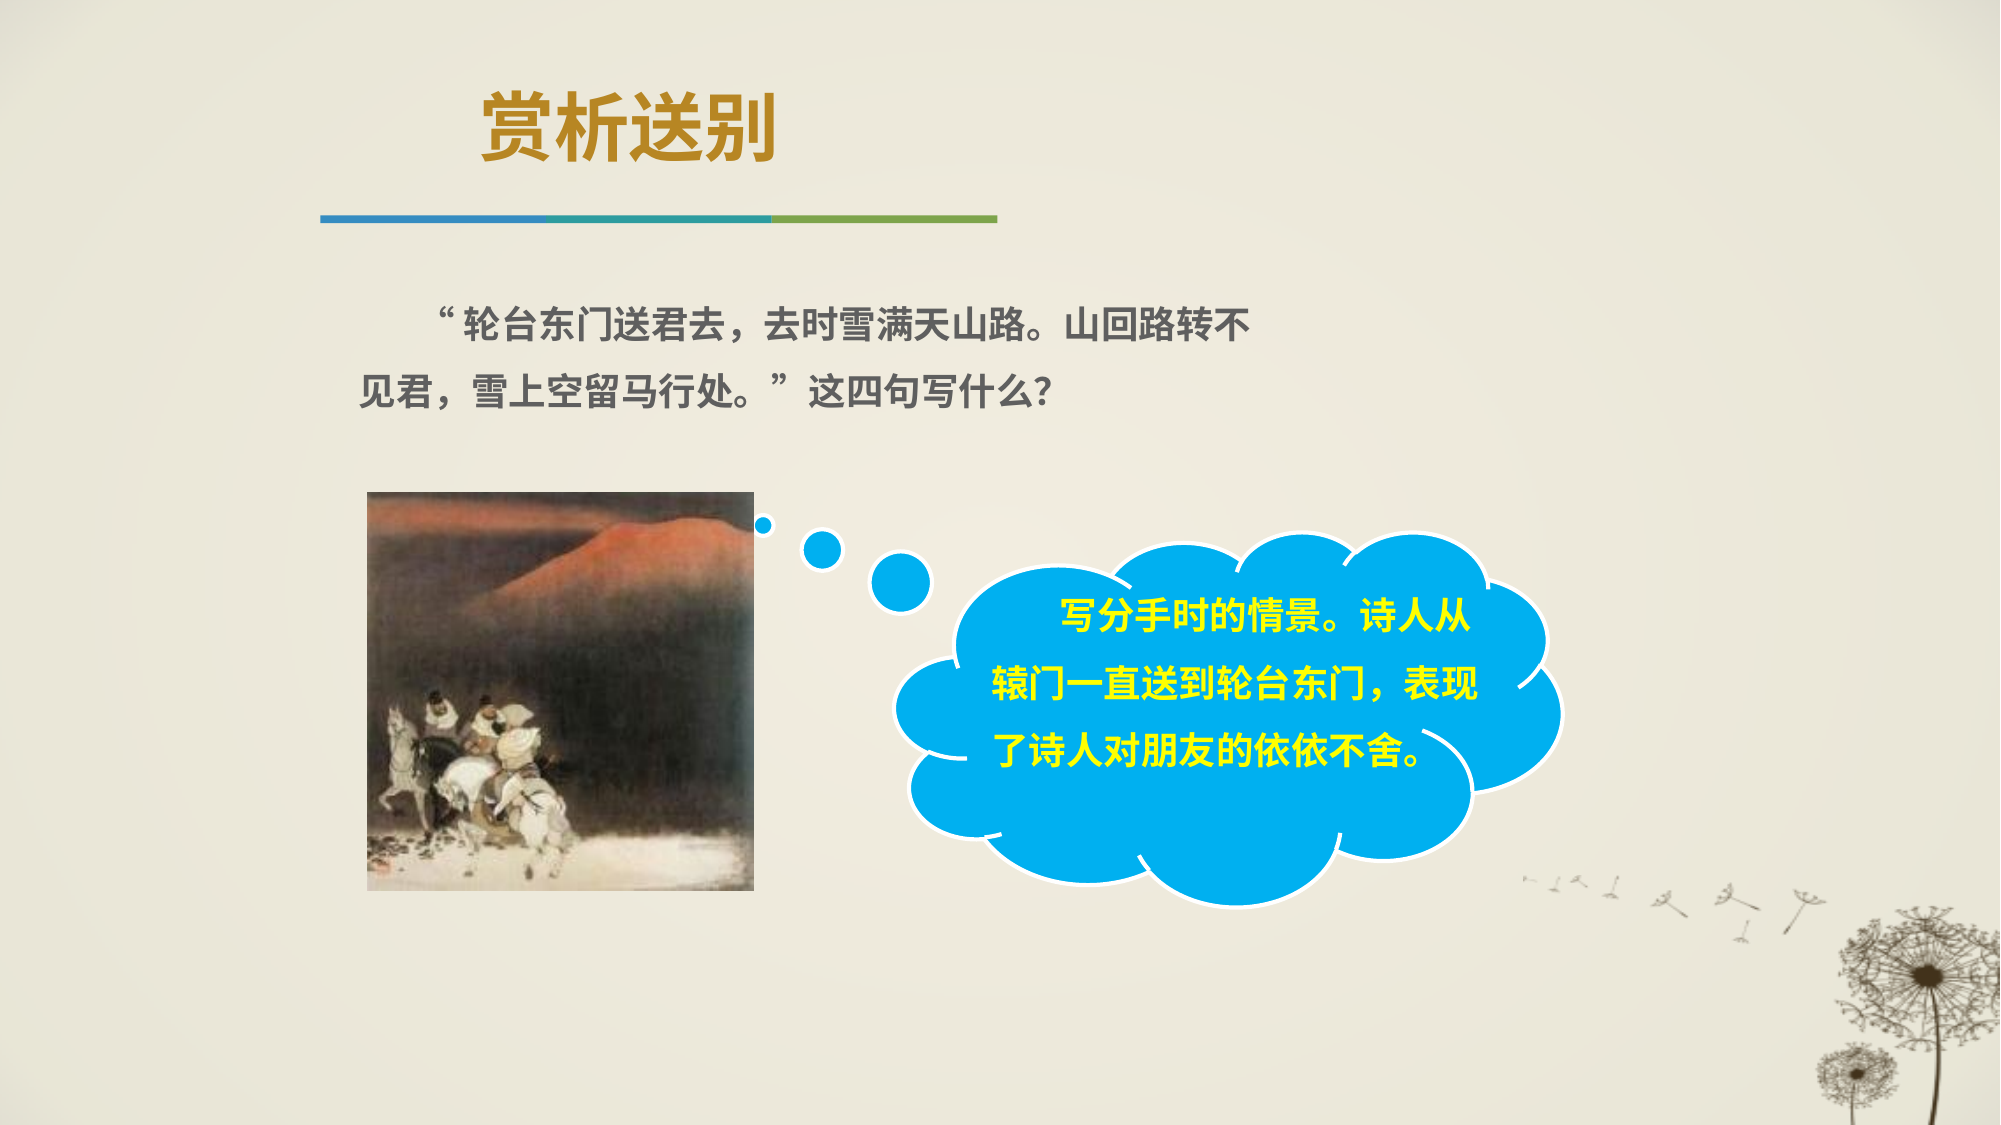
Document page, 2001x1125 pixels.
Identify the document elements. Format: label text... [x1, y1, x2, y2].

text_box [546, 215, 772, 224]
text_box [772, 215, 998, 224]
text_box 赏析送别 [465, 73, 859, 178]
picture [0, 0, 2000, 1125]
text_box [891, 582, 1565, 910]
text_box [799, 527, 846, 573]
text_box “轮台东门送君去，去时雪满天山路。山回路转不见君，雪上空留马行处。”这四句写什么？ [343, 270, 1282, 421]
text_box [759, 512, 776, 538]
text_box 写分手时的情景。诗人从辕门一直送到轮台东门，表现了诗人对朋友的依依不舍。 [976, 562, 1504, 780]
text_box [320, 215, 546, 224]
text_box [1121, 530, 1482, 562]
text_box [867, 549, 935, 616]
